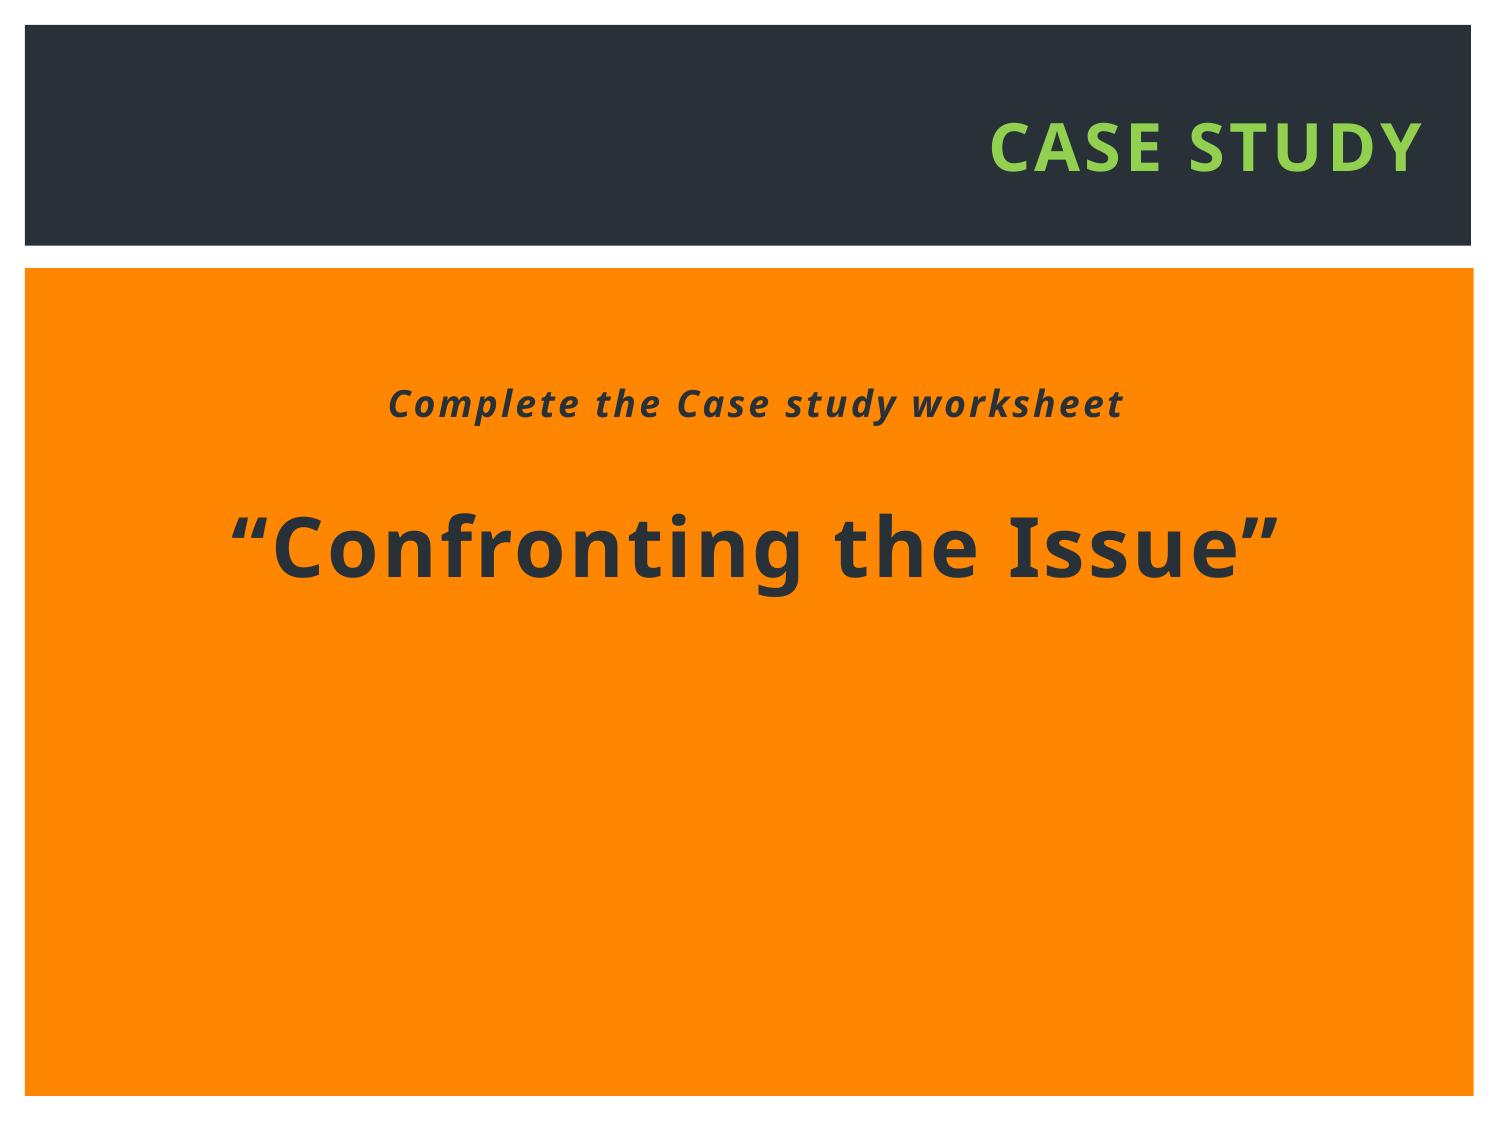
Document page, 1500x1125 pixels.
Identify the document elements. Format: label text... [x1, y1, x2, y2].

list Complete the Case study worksheet “Confronting the Issue” [53, 267, 1459, 1094]
title Case Study [62, 58, 1438, 232]
